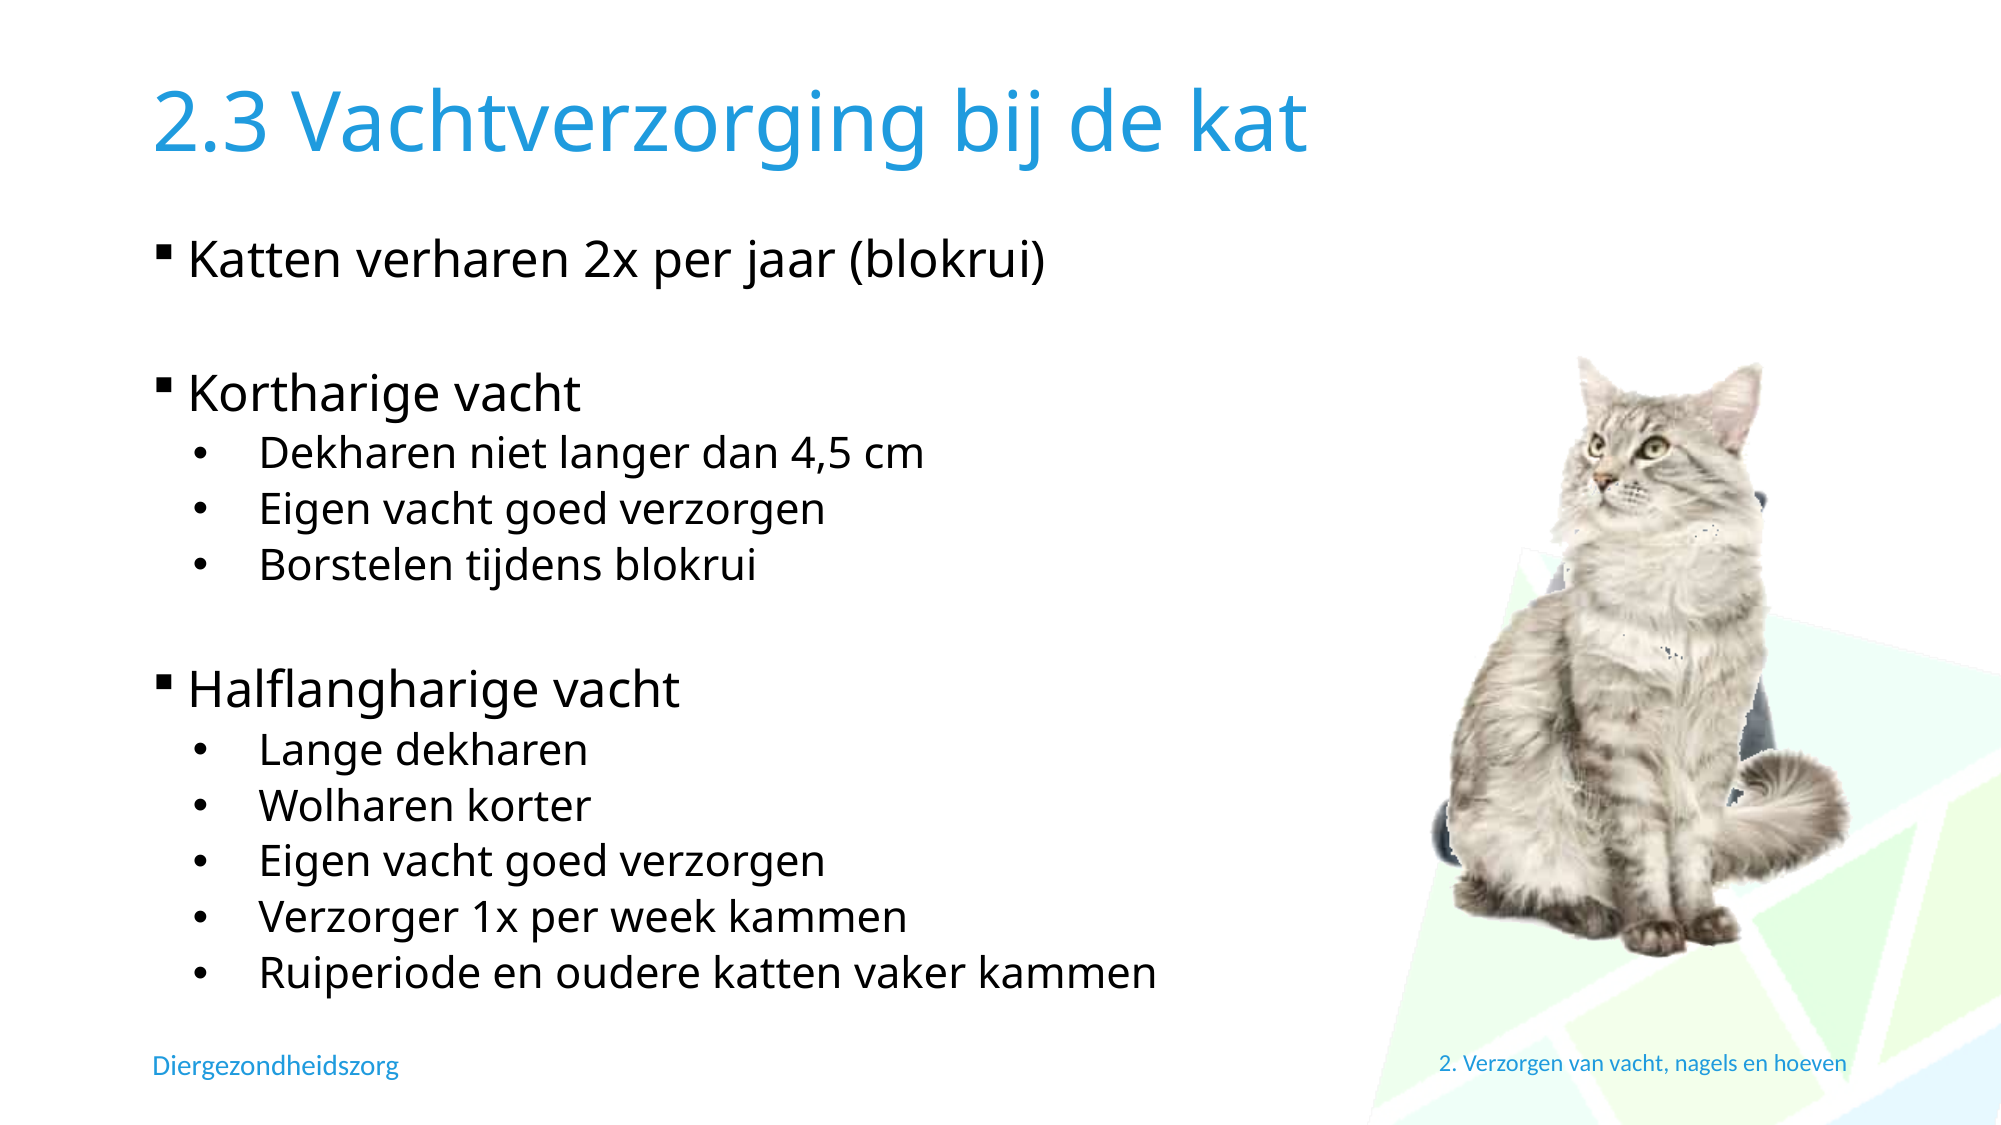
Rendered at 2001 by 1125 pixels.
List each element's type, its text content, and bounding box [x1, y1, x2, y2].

list Diergezondheidszorg [137, 1042, 588, 1103]
list 2. Verzorgen van vacht, nagels en hoeven [1412, 1042, 1863, 1103]
title 2.3 Vachtverzorging bij de kat [137, 59, 1863, 189]
list Katten verharen 2x per jaar (blokrui) Kortharige vacht Dekharen niet langer dan 4,5 cm Eigen vacht goed verzorgen Borstelen tijdens blokrui Halflangharige vacht Lange dekharen Wolharen korter Eigen vacht goed verzorgen Verzorger 1x per week kammen Ruiperiode en oudere katten vaker kammen [137, 226, 1863, 1015]
picture [1397, 306, 1888, 982]
